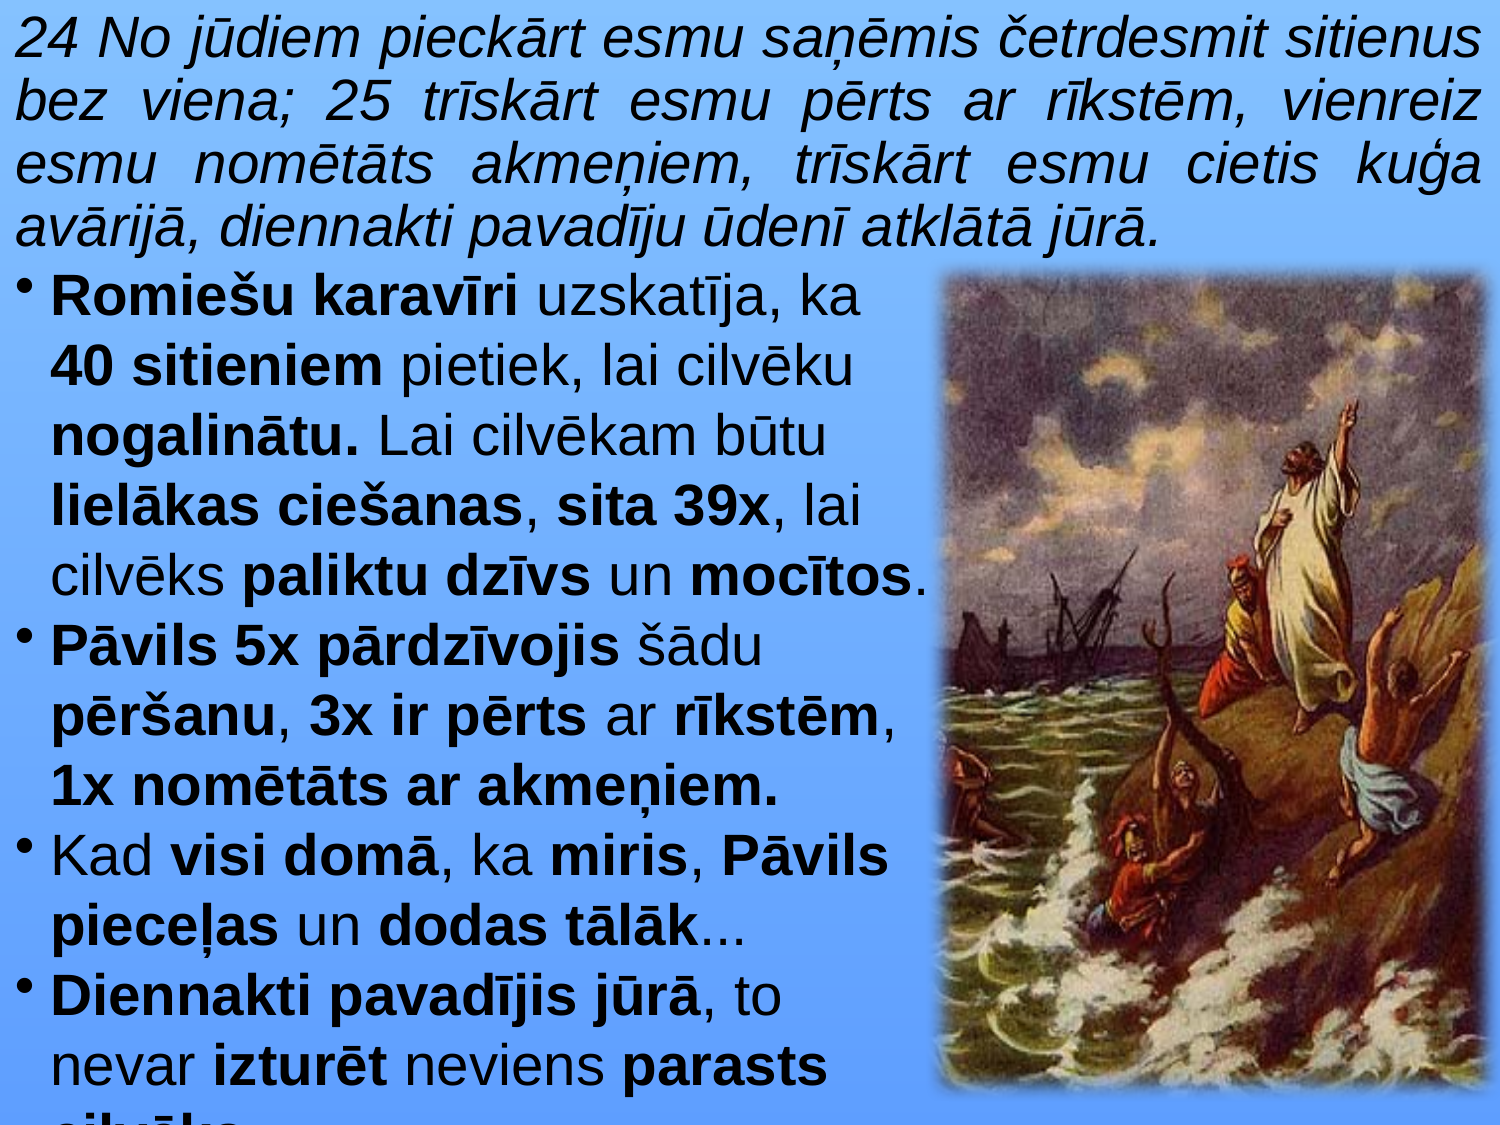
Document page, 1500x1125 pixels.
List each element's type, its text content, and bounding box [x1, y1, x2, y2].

text_box Romiešu karavīri uzskatīja, ka 40 sitieniem pietiek, lai cilvēku nogalinātu. Lai cilvēkam būtu lielākas ciešanas, sita 39x, lai cilvēks paliktu dzīvs un mocītos. Pāvils 5x pārdzīvojis šādu pēršanu, 3x ir pērts ar rīkstēm, 1x nomētāts ar akmeņiem. Kad visi domā, ka miris, Pāvils pieceļas un dodas tālāk... Diennakti pavadījis jūrā, to nevar izturēt neviens parasts cilvēks. [0, 249, 950, 1125]
picture [925, 257, 1500, 1102]
list 24 No jūdiem pieckārt esmu saņēmis četrdesmit sitienus bez viena; 25 trīskārt esmu pērts ar rīkstēm, vienreiz esmu nomētāts akmeņiem, trīskārt esmu cietis kuģa avārijā, diennakti pavadīju ūdenī atklātā jūrā. [0, 0, 1500, 178]
